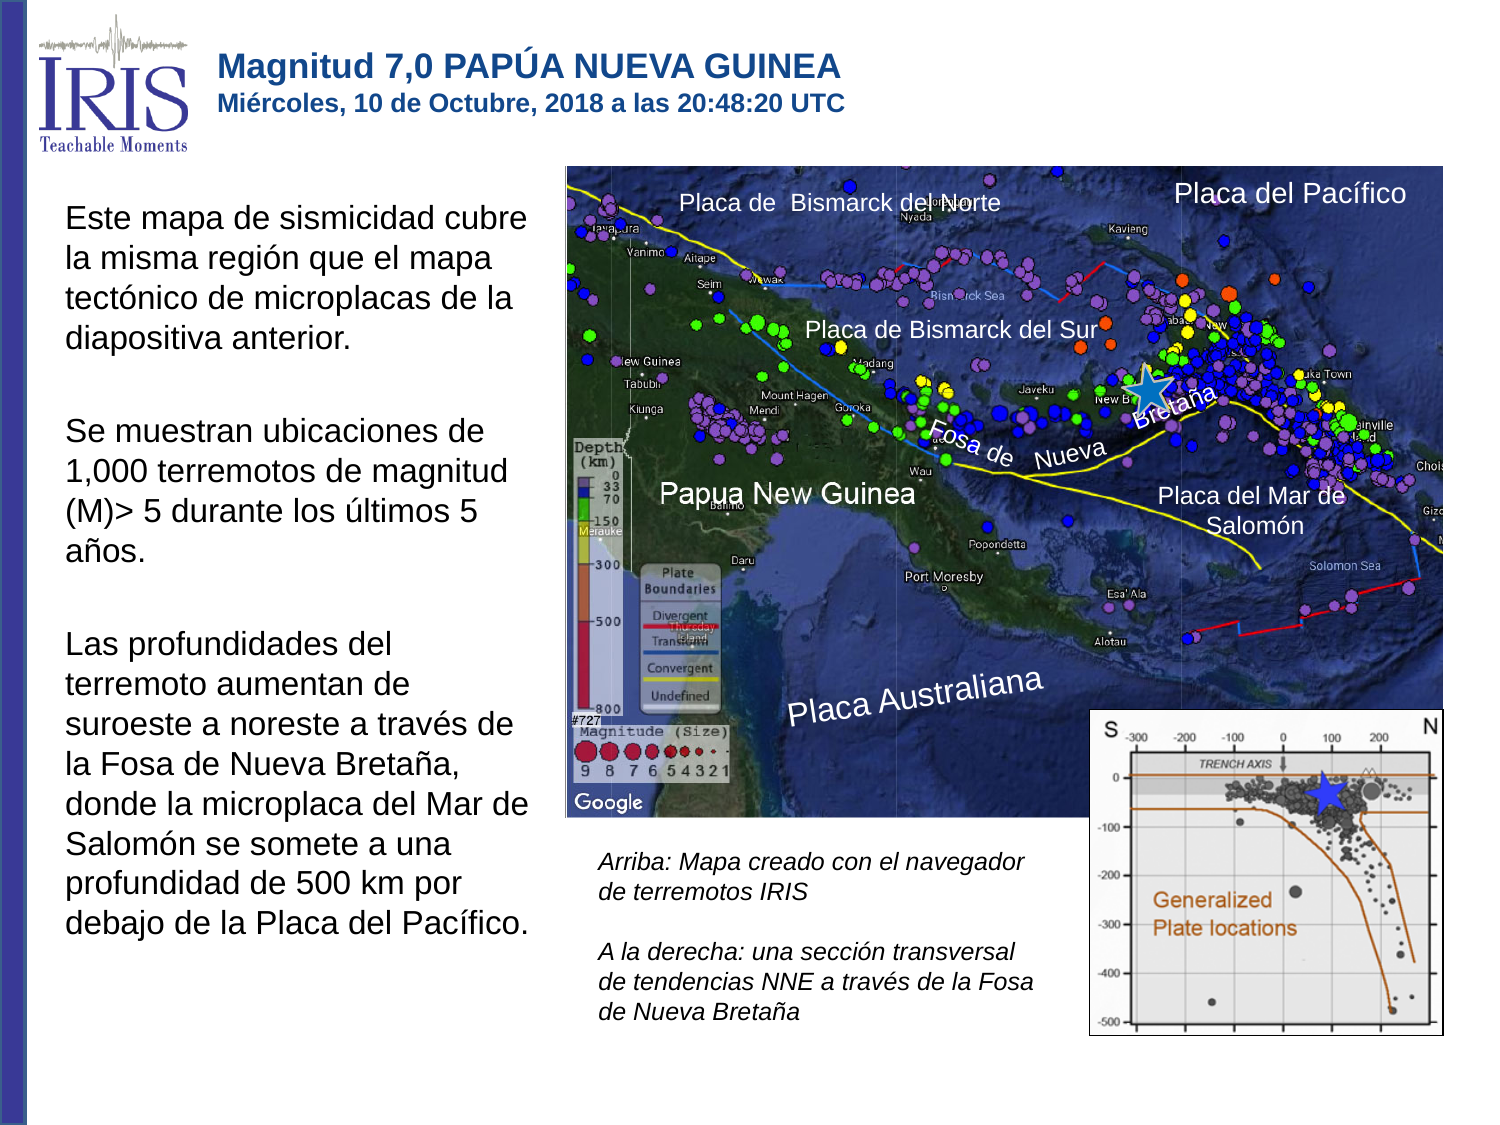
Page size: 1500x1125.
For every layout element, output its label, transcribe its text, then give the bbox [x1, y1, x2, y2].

text_box Este mapa de sismicidad cubre la misma región que el mapa tectónico de microplacas de la diapositiva anterior. Se muestran ubicaciones de 1,000 terremotos de magnitud (M)> 5 durante los últimos 5 años. Las profundidades del terremoto aumentan de suroeste a noreste a través de la Fosa de Nueva Bretaña, donde la microplaca del Mar de Salomón se somete a una profundidad de 500 km por debajo de la Placa del Pacífico. [50, 188, 559, 987]
text_box [0, 0, 27, 1125]
text_box Magnitud 7,0 PAPÚA NUEVA GUINEA Miércoles, 10 de Octubre, 2018 a las 20:48:20 UTC [202, 0, 1499, 125]
picture [565, 166, 1443, 1036]
picture [39, 12, 188, 165]
text_box Arriba: Mapa creado con el navegador de terremotos IRIS A la derecha: una sección transversal de tendencias NNE a través de la Fosa de Nueva Bretaña [583, 837, 1062, 1033]
